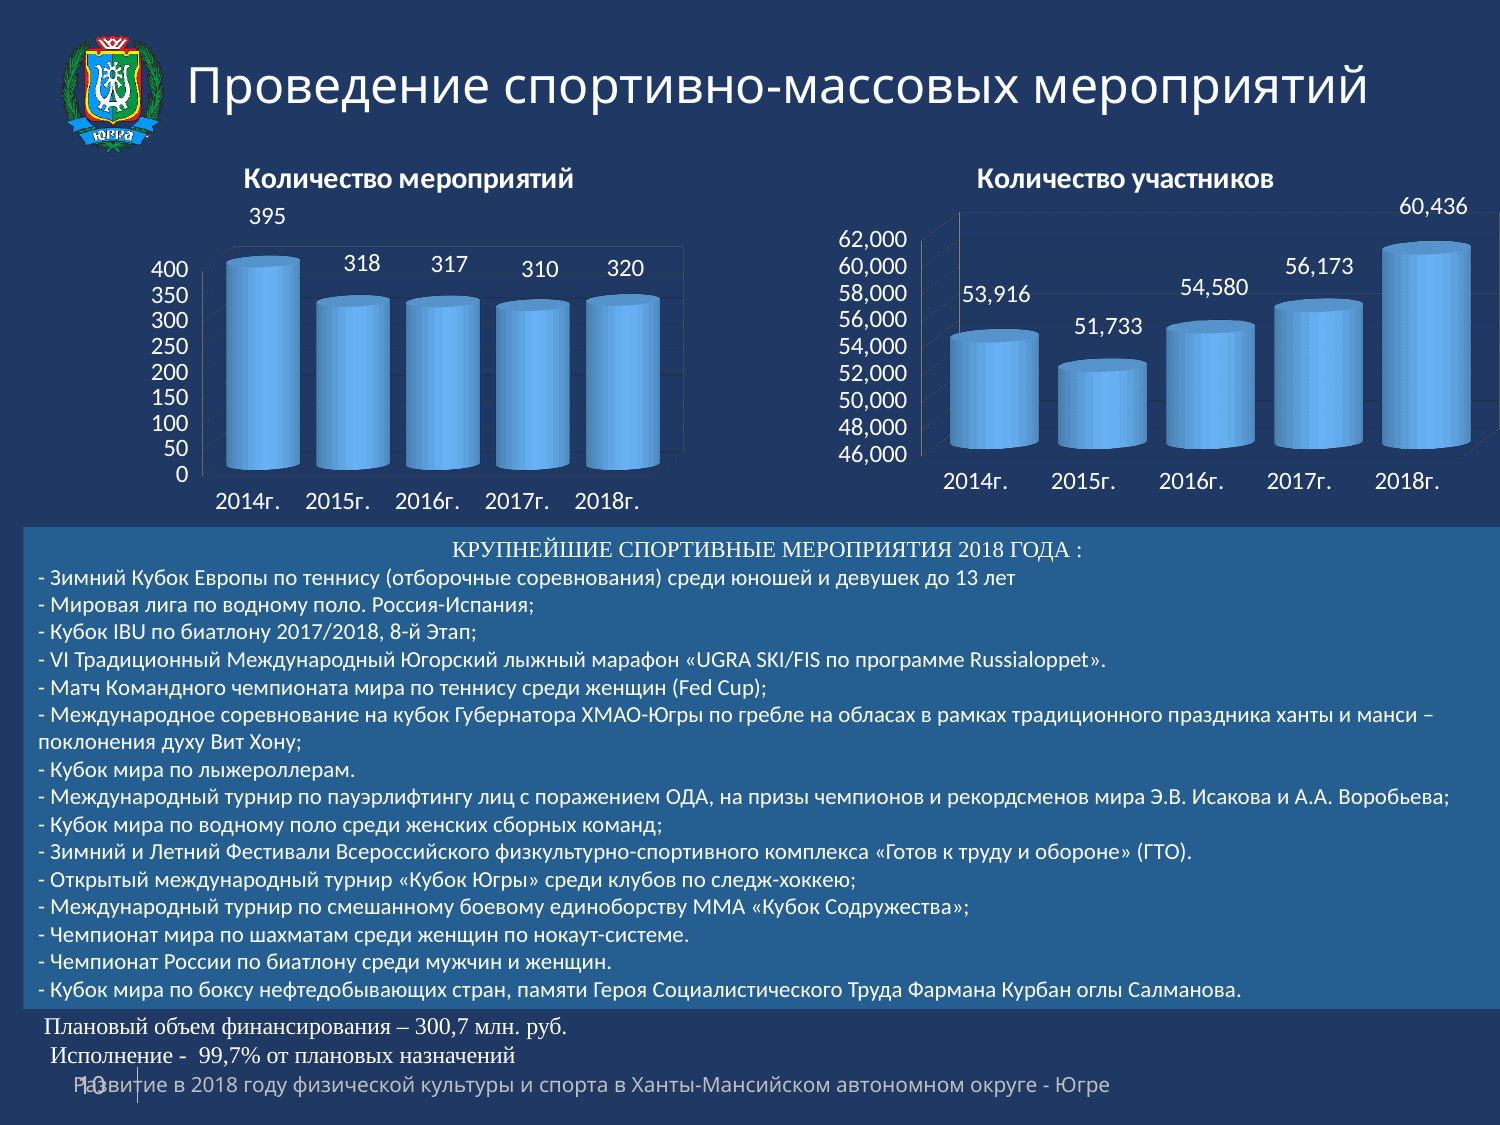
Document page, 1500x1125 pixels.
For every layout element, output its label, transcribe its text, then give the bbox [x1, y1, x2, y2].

picture [60, 35, 165, 153]
text_box Плановый объем финансирования – 300,7 млн. руб. Исполнение - 99,7% от плановых назначений [29, 1003, 660, 1076]
text_box [0, 0, 1500, 1125]
text_box Развитие в 2018 году физической культуры и спорта в Ханты-Мансийском автономном округе - Югре [52, 1064, 1125, 1105]
text_box КРУПНЕЙШИЕ СПОРТИВНЫЕ МЕРОПРИЯТИЯ 2018 ГОДА : - Зимний Кубок Европы по теннису (отборочные соревнования) среди юношей и девушек до 13 лет - Мировая лига по водному поло. Россия-Испания; - Кубок IBU по биатлону 2017/2018, 8-й Этап; - VI Традиционный Международный Югорский лыжный марафон «UGRA SKI/FIS по программе Russialoppet». - Матч Командного чемпионата мира по теннису среди женщин (Fed Cup); - Международное соревнование на кубок Губернатора ХМАО-Югры по гребле на обласах в рамках традиционного праздника ханты и манси – поклонения духу Вит Хону; - Кубок мира по лыжероллерам. - Международный турнир по пауэрлифтингу лиц с поражением ОДА, на призы чемпионов и рекордсменов мира Э.В. Исакова и А.А. Воробьева; - Кубок мира по водному поло среди женских сборных команд; - Зимний и Летний Фестивали Всероссийского физкультурно-спортивного комплекса «Готов к труду и обороне» (ГТО). - Открытый международный турнир «Кубок Югры» среди клубов по следж-хоккею; - Международный турнир по смешанному боевому единоборству ММА «Кубок Содружества»; - Чемпионат мира по шахматам среди женщин по нокаут-системе. - Чемпионат России по биатлону среди мужчин и женщин. - Кубок мира по боксу нефтедобывающих стран, памяти Героя Социалистического Труда Фармана Курбан оглы Салманова. [23, 527, 1500, 1009]
text_box Проведение спортивно-массовых мероприятий [172, 46, 1478, 121]
chart [79, 157, 1500, 534]
